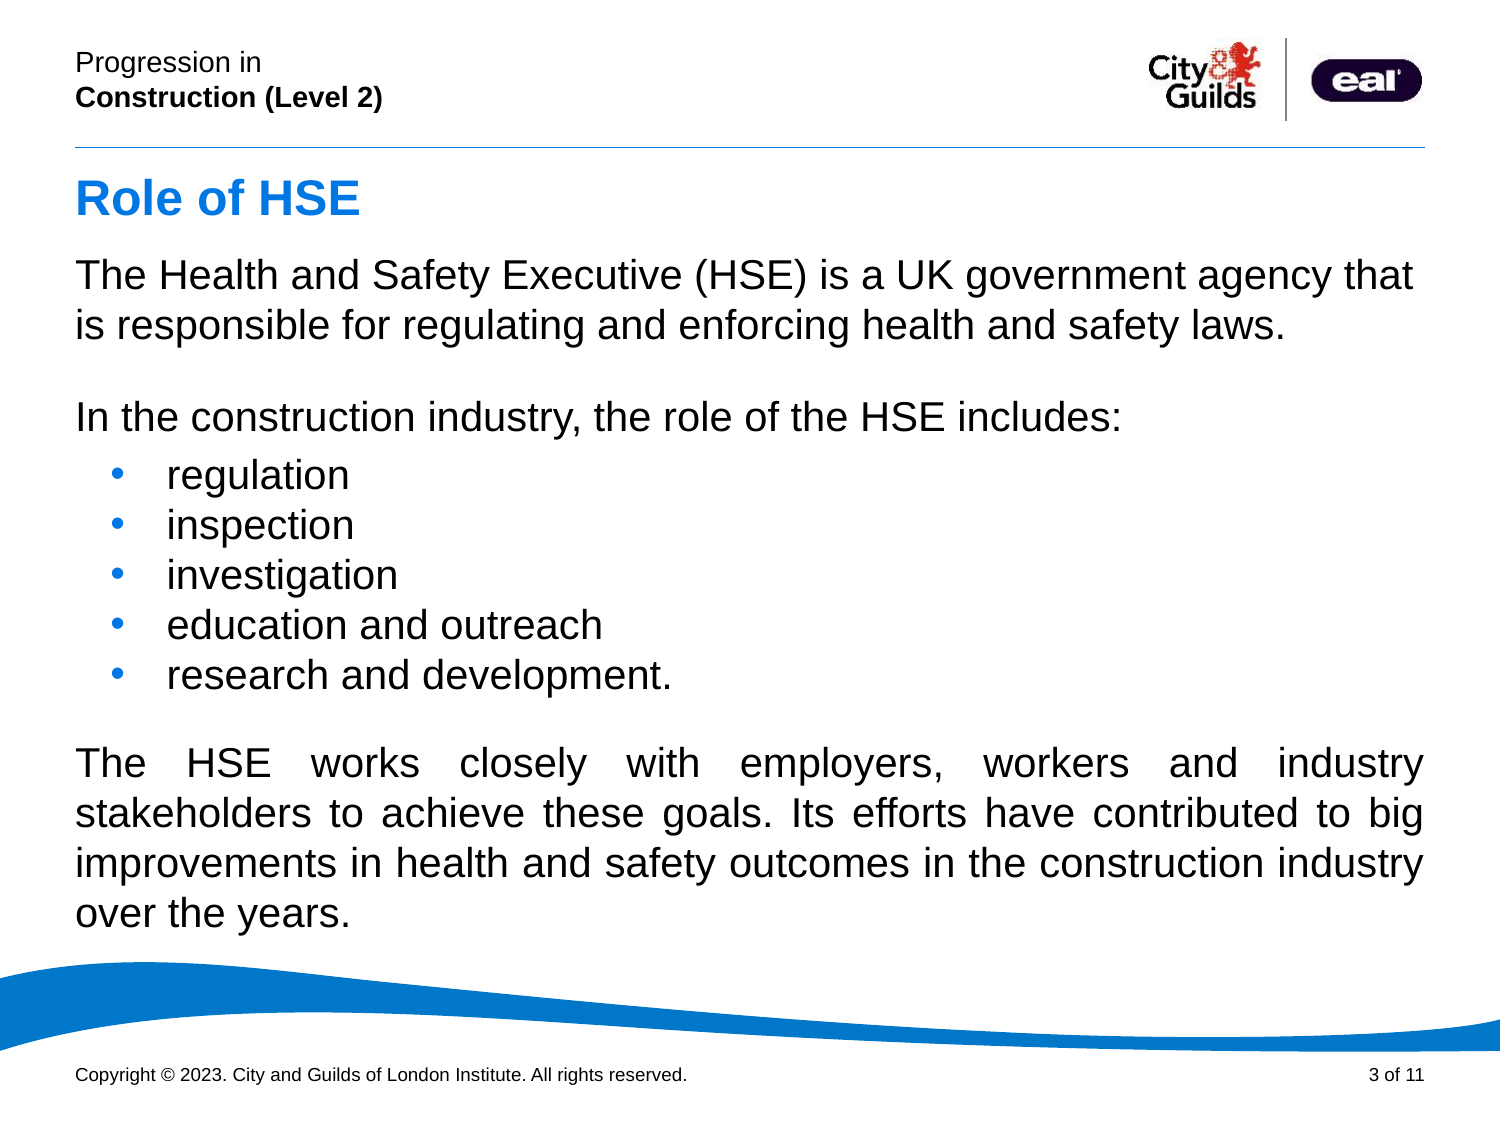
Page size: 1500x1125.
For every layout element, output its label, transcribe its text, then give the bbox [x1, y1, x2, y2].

list The Health and Safety Executive (HSE) is a UK government agency that is responsible for regulating and enforcing health and safety laws. In the construction industry, the role of the HSE includes: regulation inspection investigation education and outreach research and development. The HSE works closely with employers, workers and industry stakeholders to achieve these goals. Its efforts have contributed to big improvements in health and safety outcomes in the construction industry over the years. [74, 247, 1426, 960]
picture [1149, 38, 1422, 121]
title Role of HSE [74, 165, 1426, 229]
